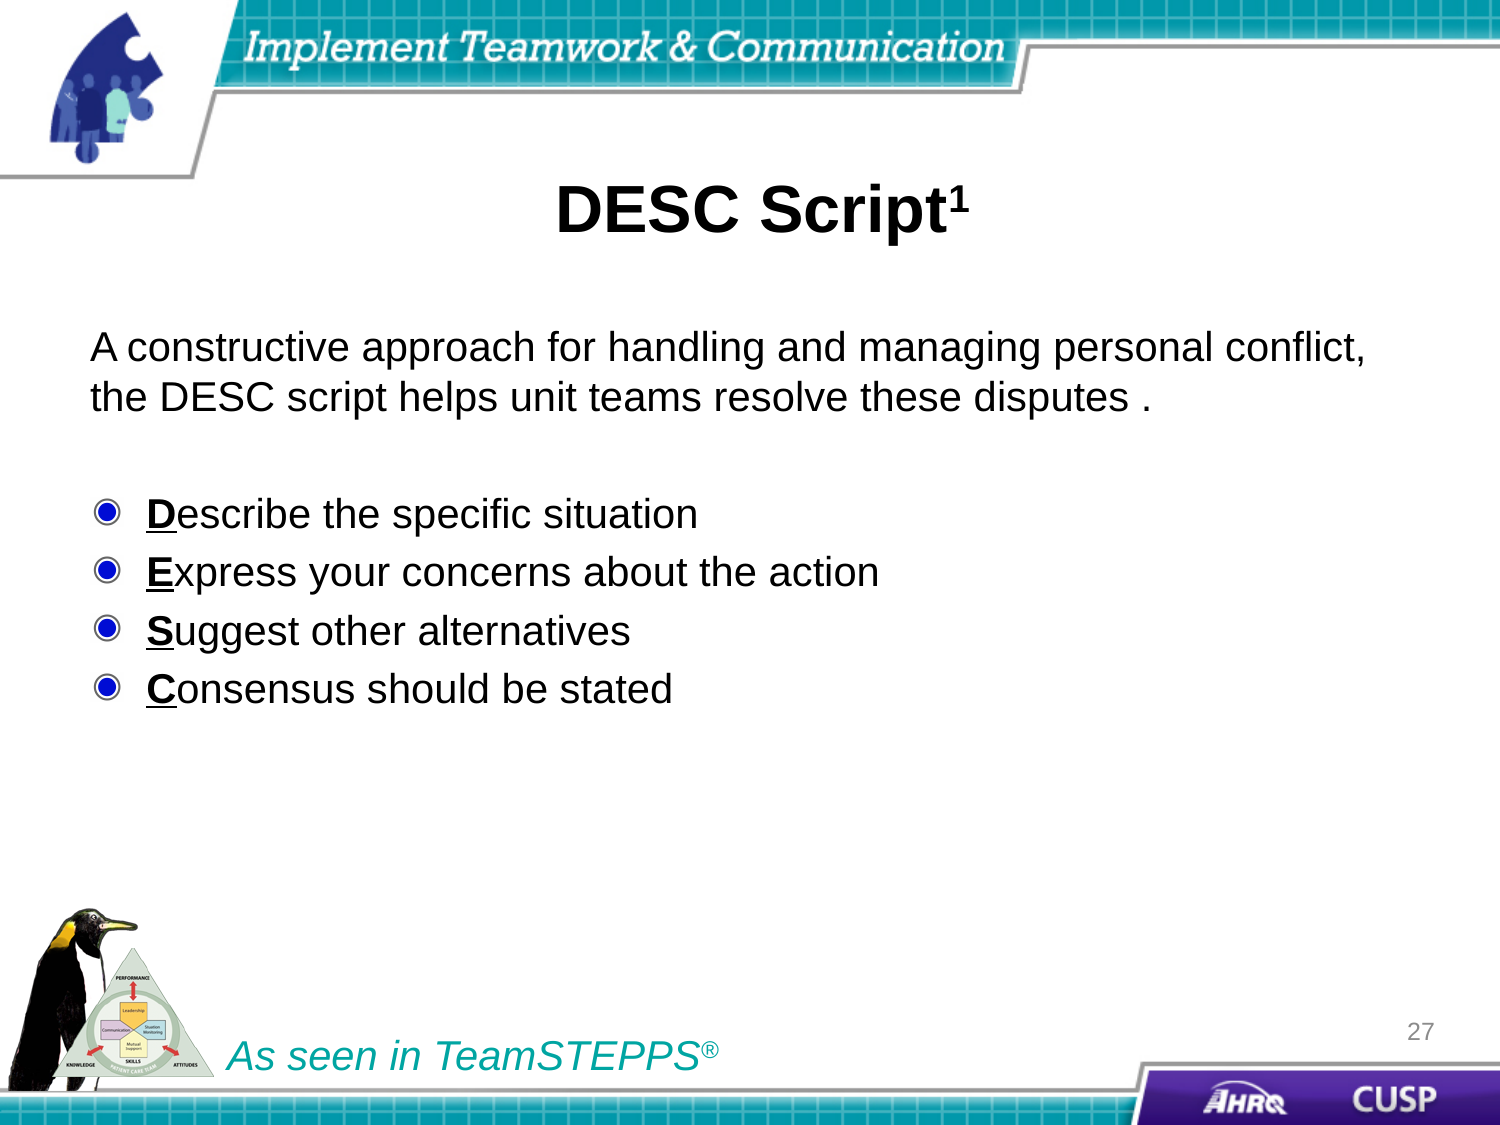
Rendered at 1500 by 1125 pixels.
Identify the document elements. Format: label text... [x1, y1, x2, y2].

picture [90, 555, 124, 585]
picture [90, 613, 124, 643]
title DESC Script1 [87, 112, 1438, 301]
picture [90, 672, 124, 702]
picture [90, 497, 124, 527]
list A constructive approach for handling and managing personal conflict, the DESC script helps unit teams resolve these disputes . Describe the specific situation Express your concerns about the action Suggest other alternatives Consensus should be stated [74, 312, 1426, 1001]
picture [0, 0, 1500, 1125]
slide_number 27 [1100, 999, 1450, 1060]
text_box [0, 874, 813, 1092]
